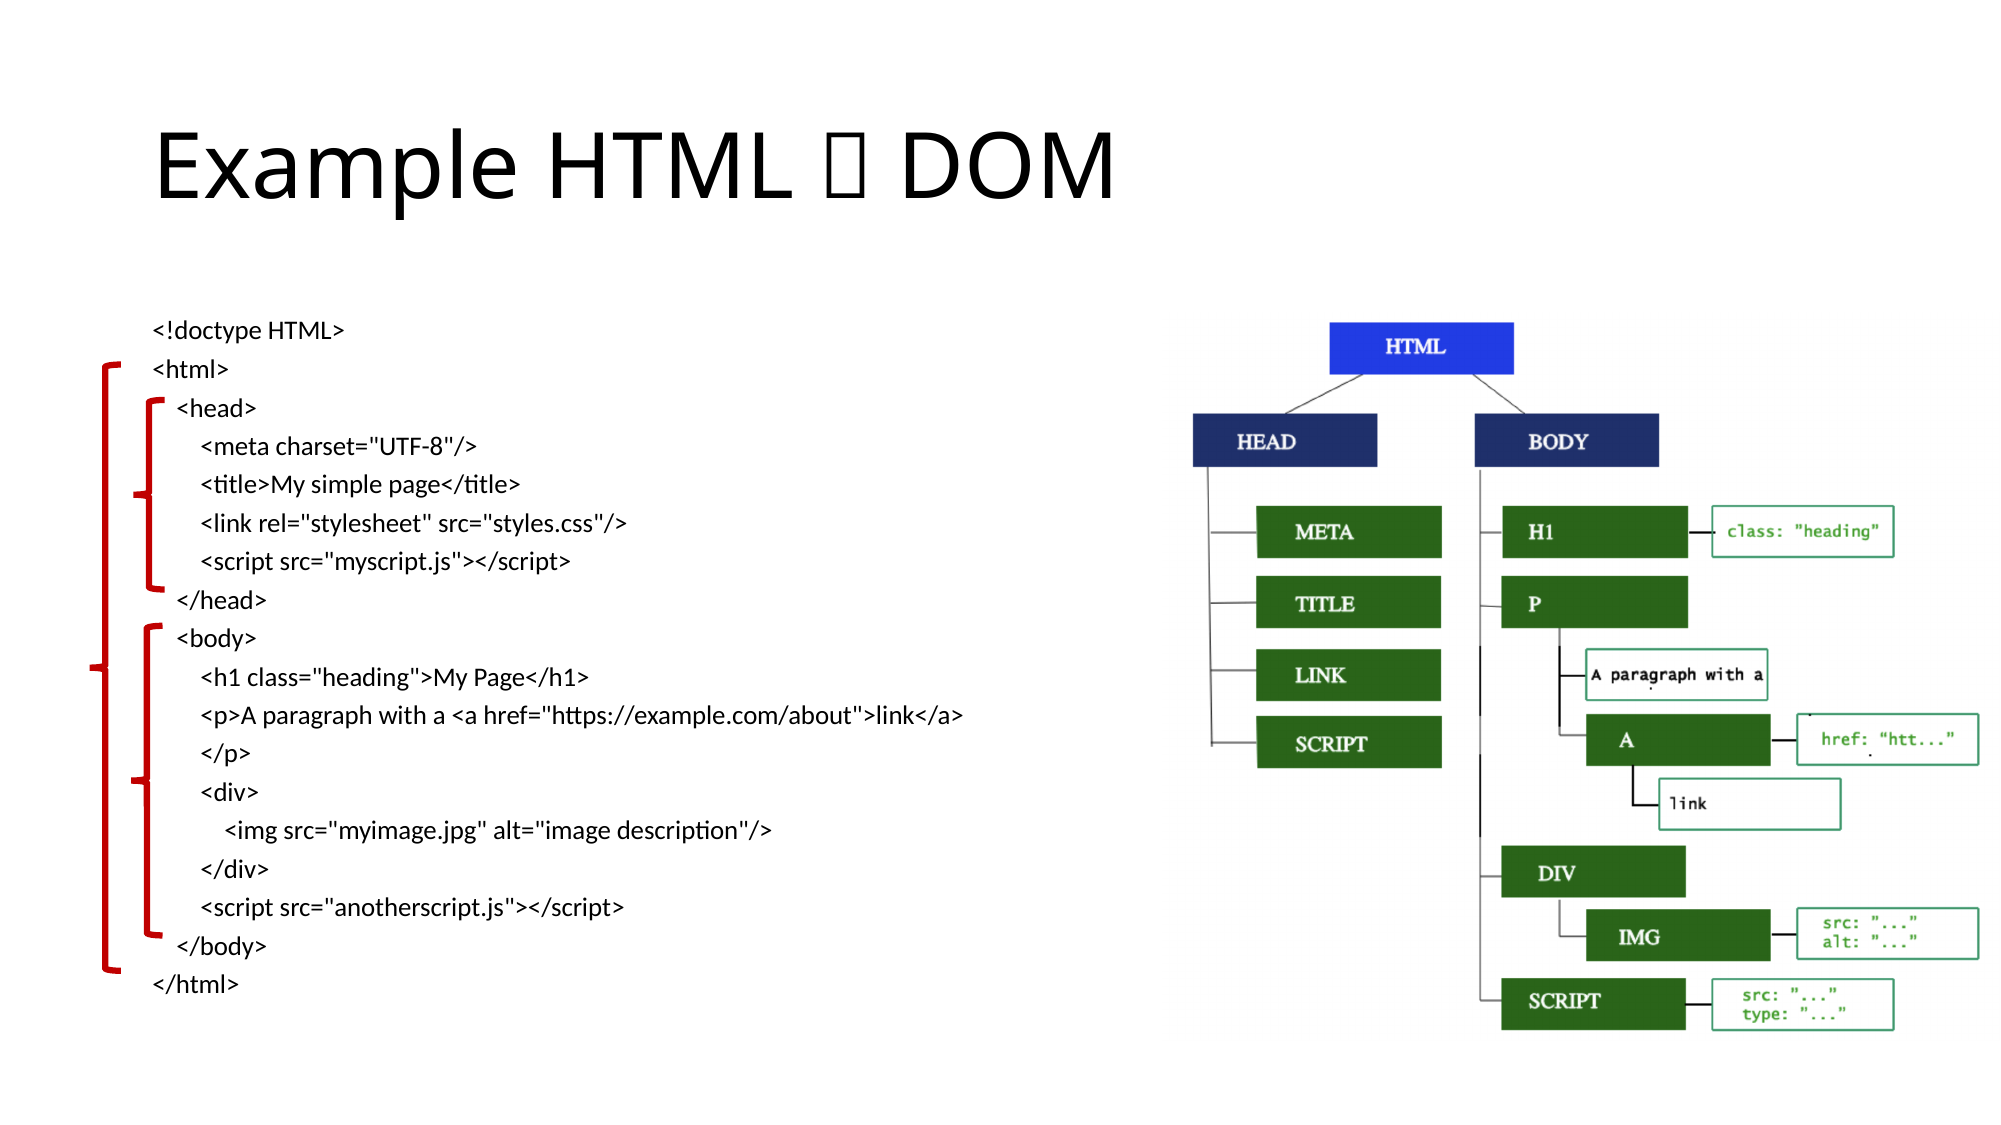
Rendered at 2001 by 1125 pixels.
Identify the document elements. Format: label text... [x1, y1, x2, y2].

text_box [133, 399, 165, 591]
text_box [89, 364, 121, 972]
title Example HTML  DOM [137, 59, 1863, 278]
text_box [131, 625, 163, 936]
list <!doctype HTML> <html> <head> <meta charset="UTF-8"/> <title>My simple page</title> <link rel="stylesheet" src="styles.css"/> <script src="myscript.js"></script> </head> <body> <h1 class="heading">My Page</h1> <p>A paragraph with a <a href="https://example.com/about">link</a> </p> <div> <img src="myimage.jpg" alt="image description"/> </div> <script src="anotherscript.js"></script> </body> </html> [137, 299, 1863, 1014]
picture [1162, 312, 2000, 1041]
